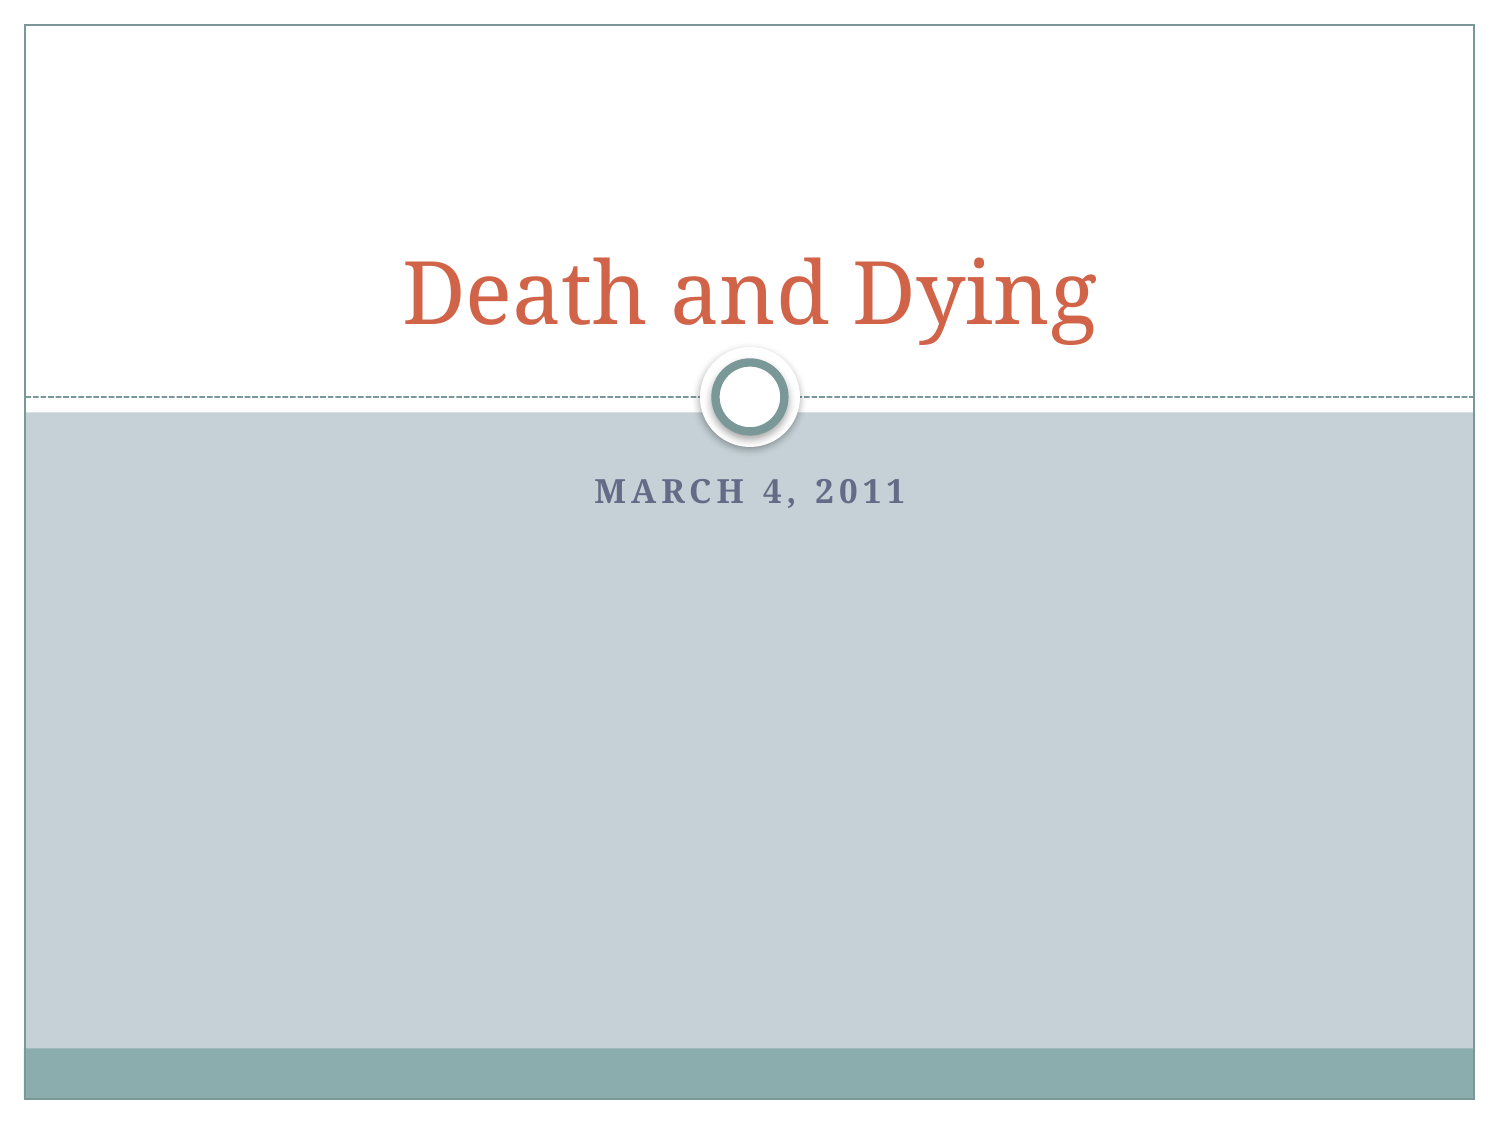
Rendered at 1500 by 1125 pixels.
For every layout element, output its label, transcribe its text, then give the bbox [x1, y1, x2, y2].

subtitle March 4, 2011 [225, 462, 1275, 750]
title Death and Dying [112, 62, 1388, 350]
